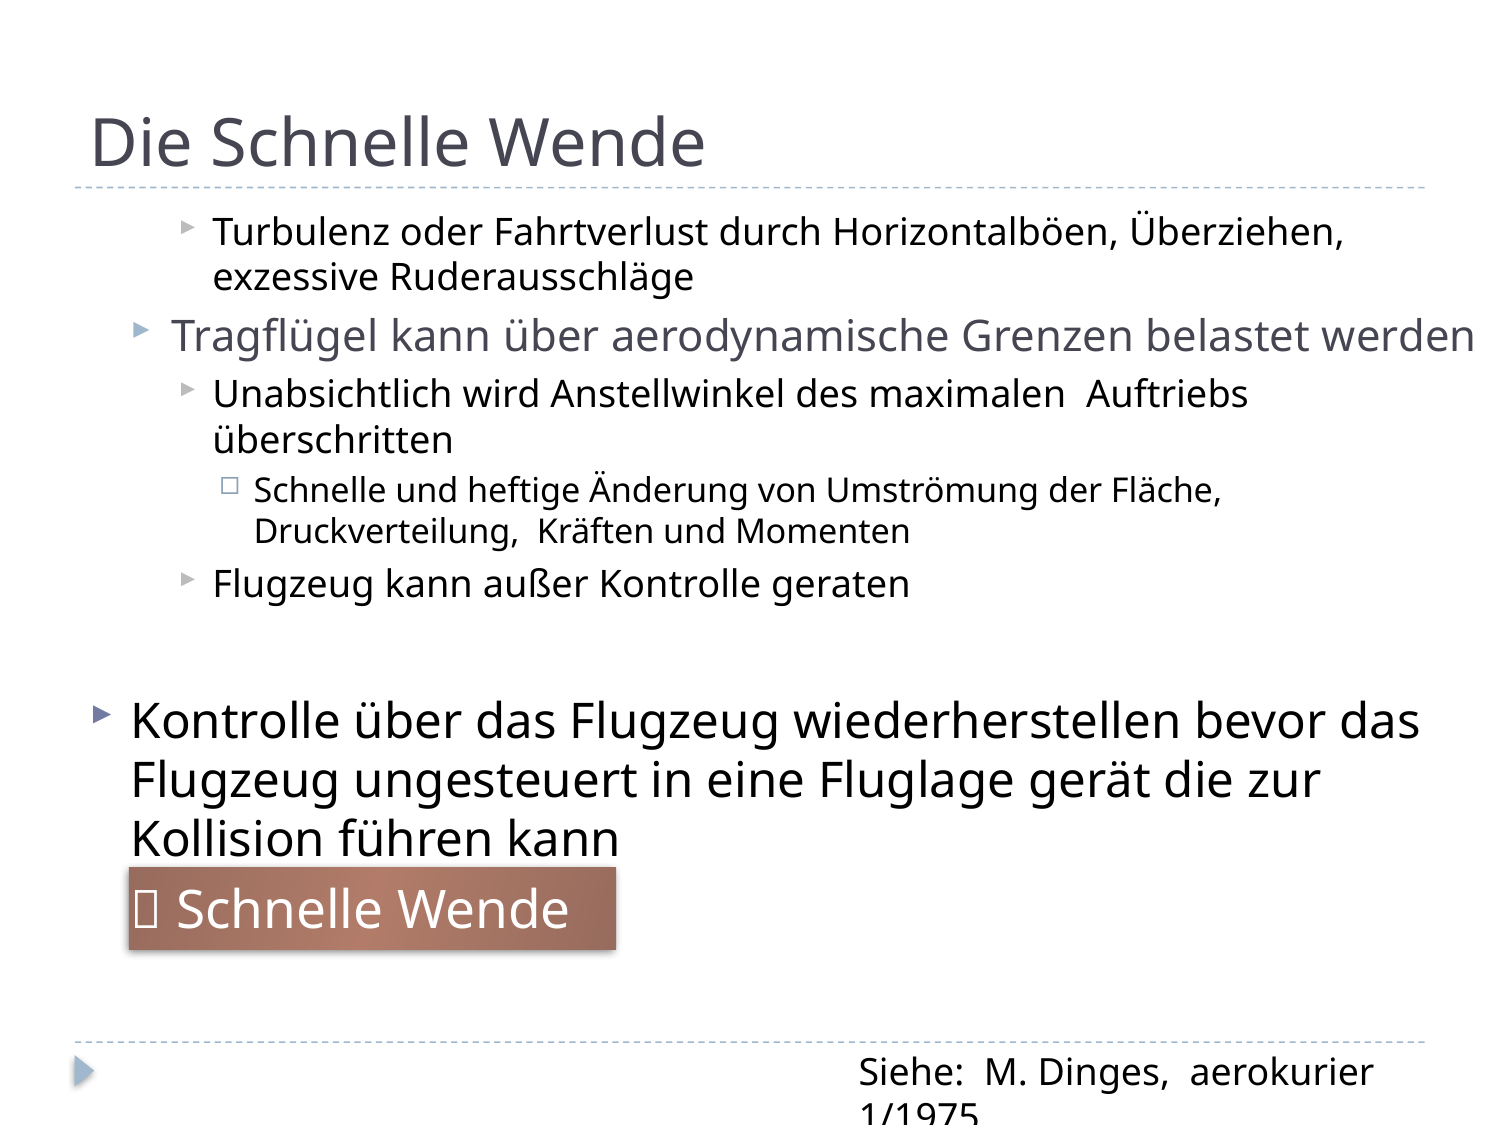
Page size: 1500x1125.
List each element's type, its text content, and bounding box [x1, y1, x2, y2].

text_box Siehe: M. Dinges, aerokurier 1/1975 [843, 1040, 1477, 1125]
title Die Schnelle Wende [75, 24, 1425, 188]
list Turbulenz oder Fahrtverlust durch Horizontalböen, Überziehen, exzessive Ruderausschläge Tragflügel kann über aerodynamische Grenzen belastet werden Unabsichtlich wird Anstellwinkel des maximalen Auftriebs überschritten Schnelle und heftige Änderung von Umströmung der Fläche, Druckverteilung, Kräften und Momenten Flugzeug kann außer Kontrolle geraten Kontrolle über das Flugzeug wiederherstellen bevor das Flugzeug ungesteuert in eine Fluglage gerät die zur Kollision führen kann  Schnelle Wende [75, 200, 1500, 979]
